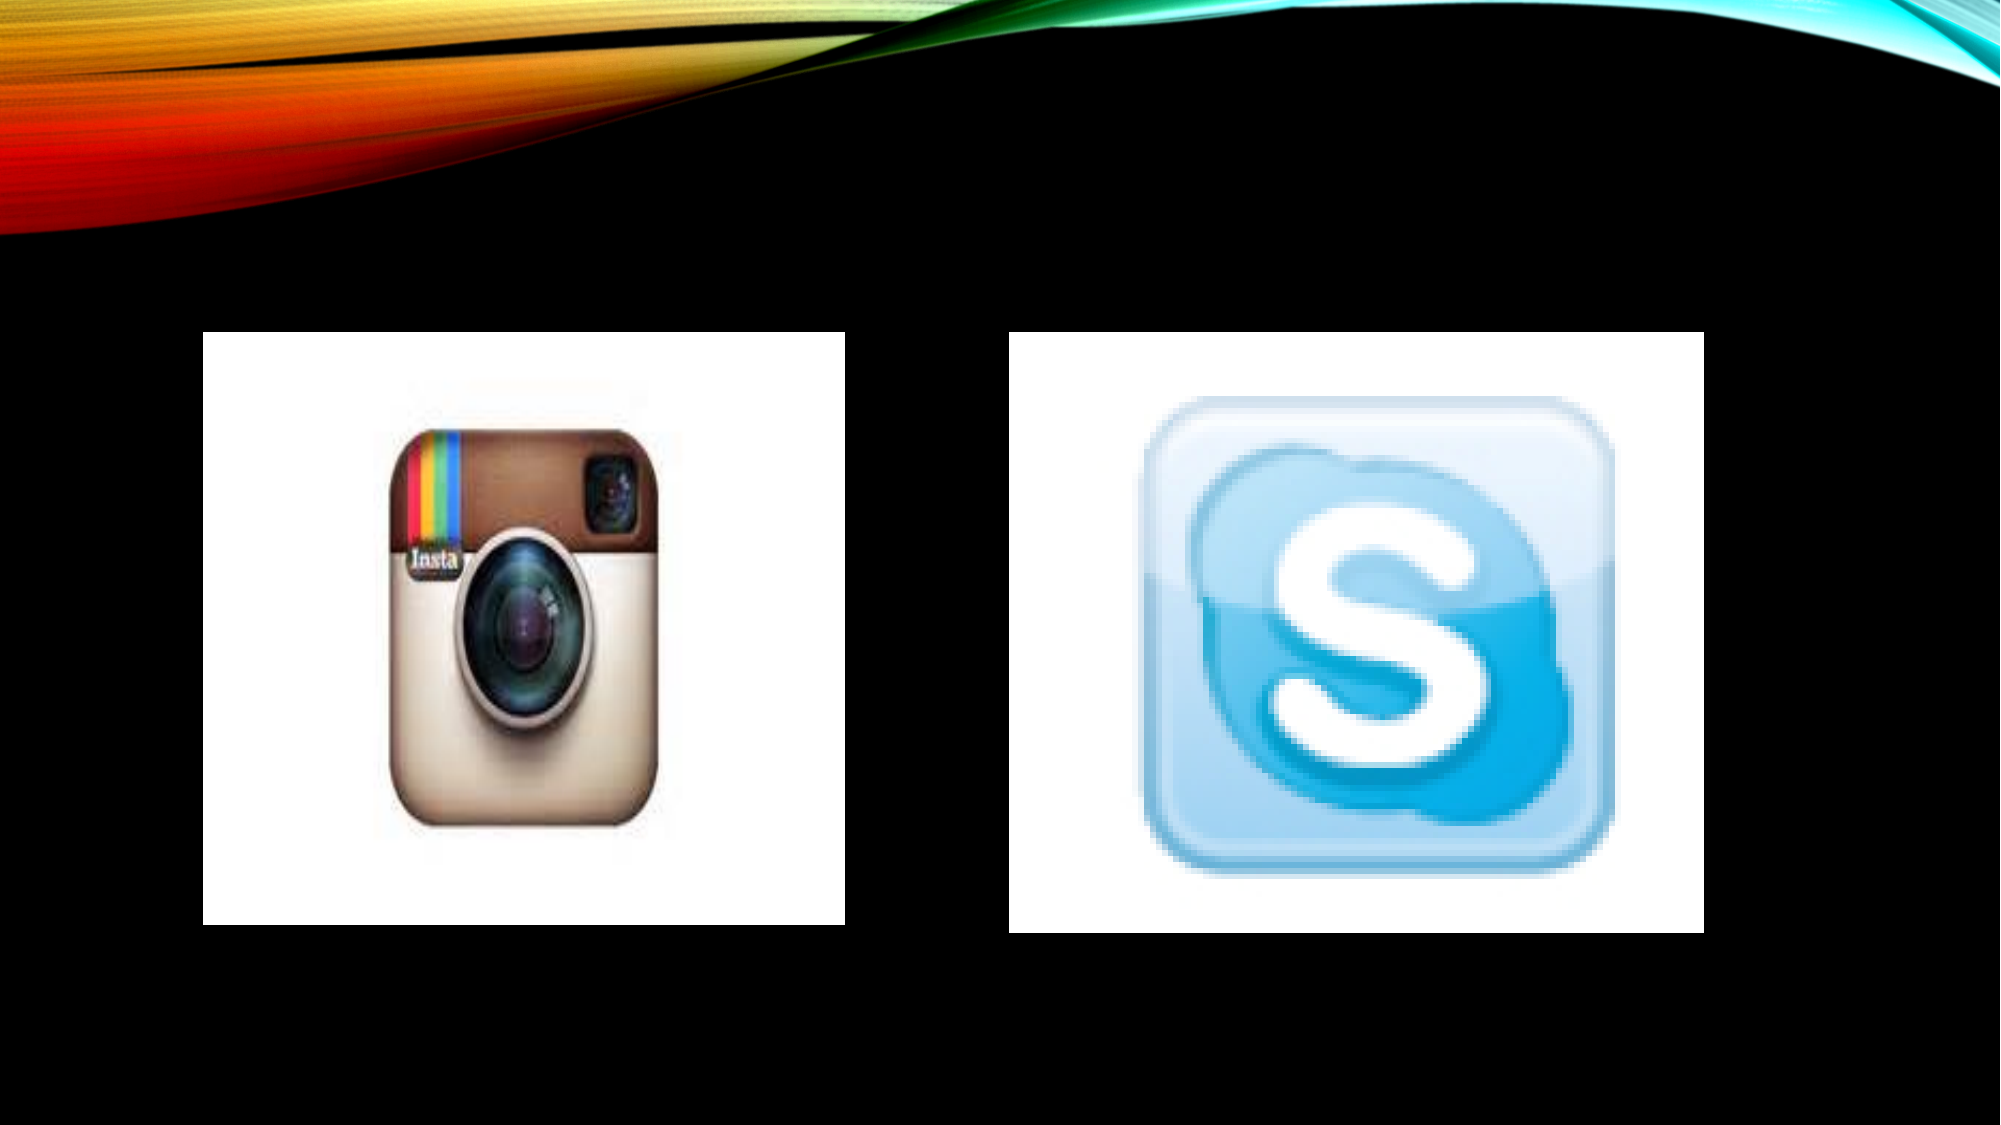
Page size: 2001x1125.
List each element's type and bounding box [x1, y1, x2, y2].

picture [202, 332, 845, 926]
picture [1008, 332, 1704, 934]
picture [0, 0, 2000, 237]
